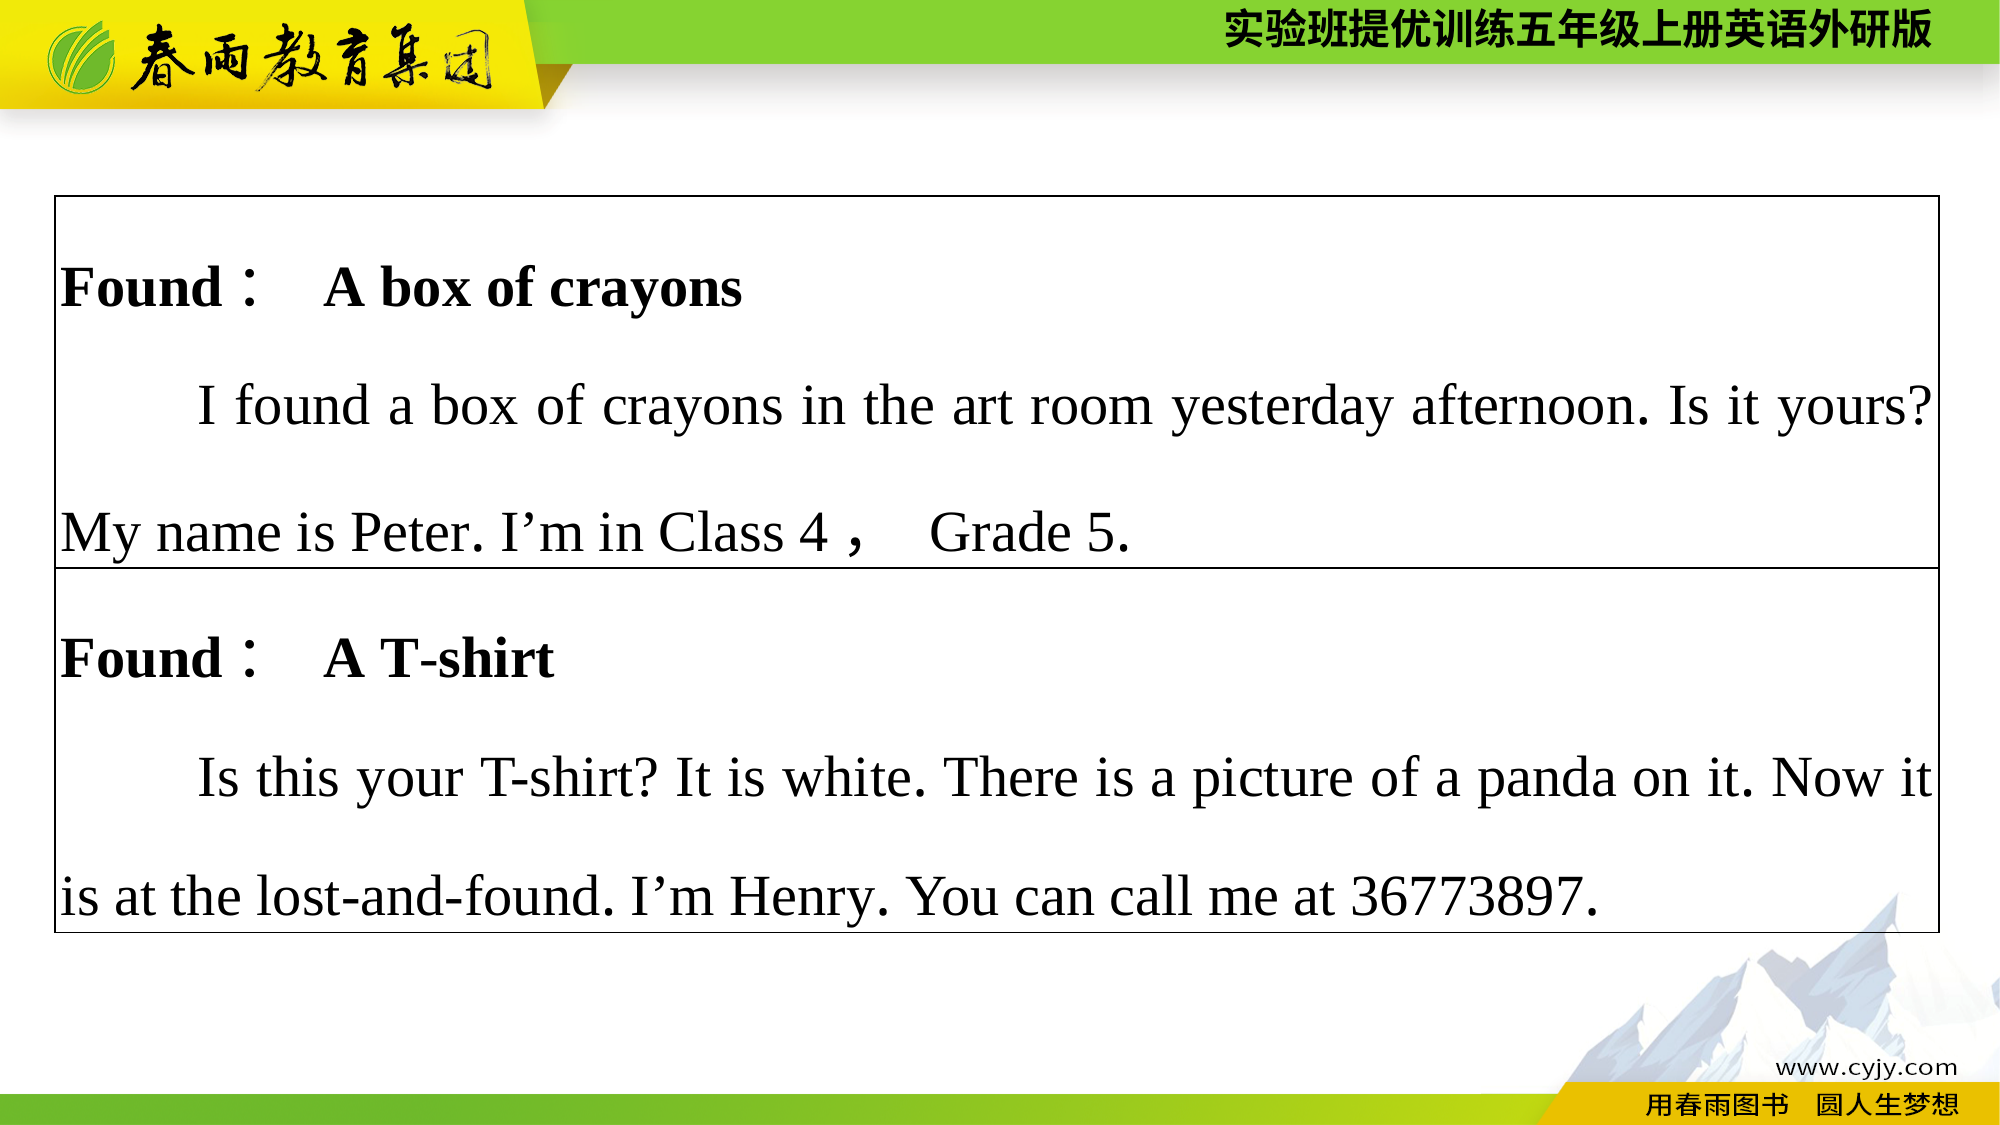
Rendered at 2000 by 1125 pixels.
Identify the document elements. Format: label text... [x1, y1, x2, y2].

picture [0, 0, 2000, 1125]
table_cell Found： A T-shirt Is this your T-shirt? It is white. There is a picture of a panda on it. Now it is at the lost-and-found. I’m Henry. You can call me at 36773897. [56, 569, 1938, 932]
table_header Found： A box of crayons I found a box of crayons in the art room yesterday afternoon. Is it yours? My name is Peter. I’m in Class 4， Grade 5. [56, 197, 1938, 567]
